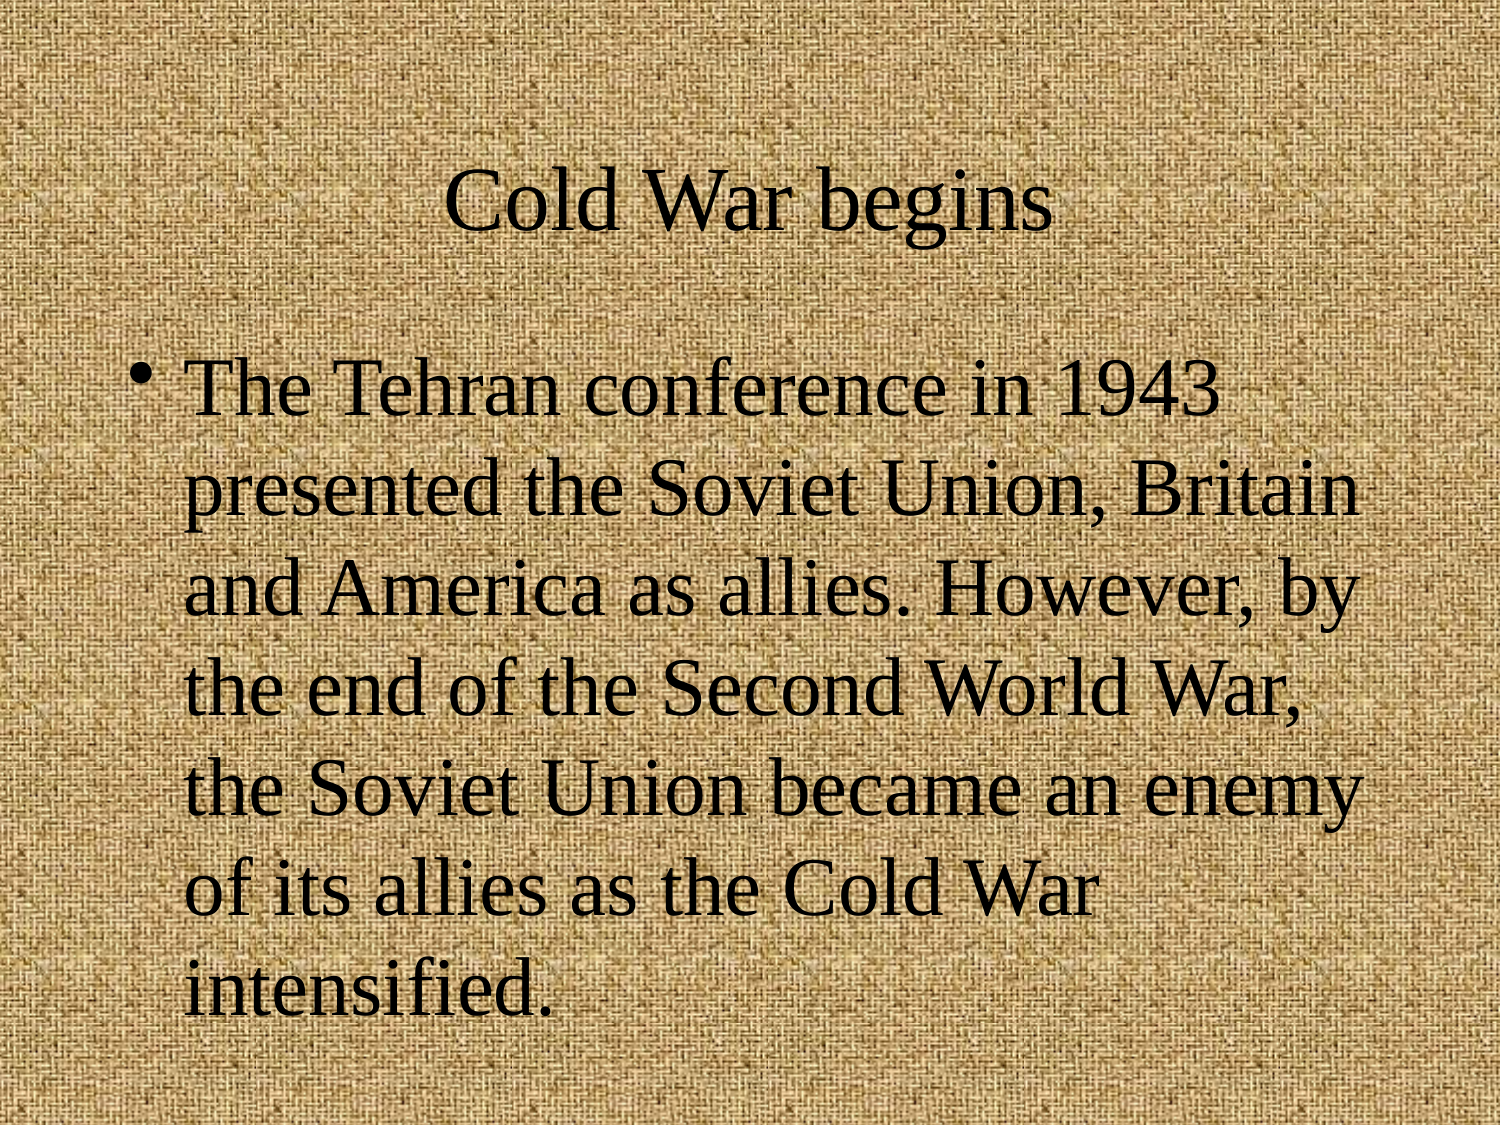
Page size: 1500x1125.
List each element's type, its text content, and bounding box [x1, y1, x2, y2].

list The Tehran conference in 1943 presented the Soviet Union, Britain and America as allies. However, by the end of the Second World War, the Soviet Union became an enemy of its allies as the Cold War intensified. [112, 324, 1388, 1001]
picture [0, 0, 1500, 1125]
title Cold War begins [112, 99, 1388, 288]
